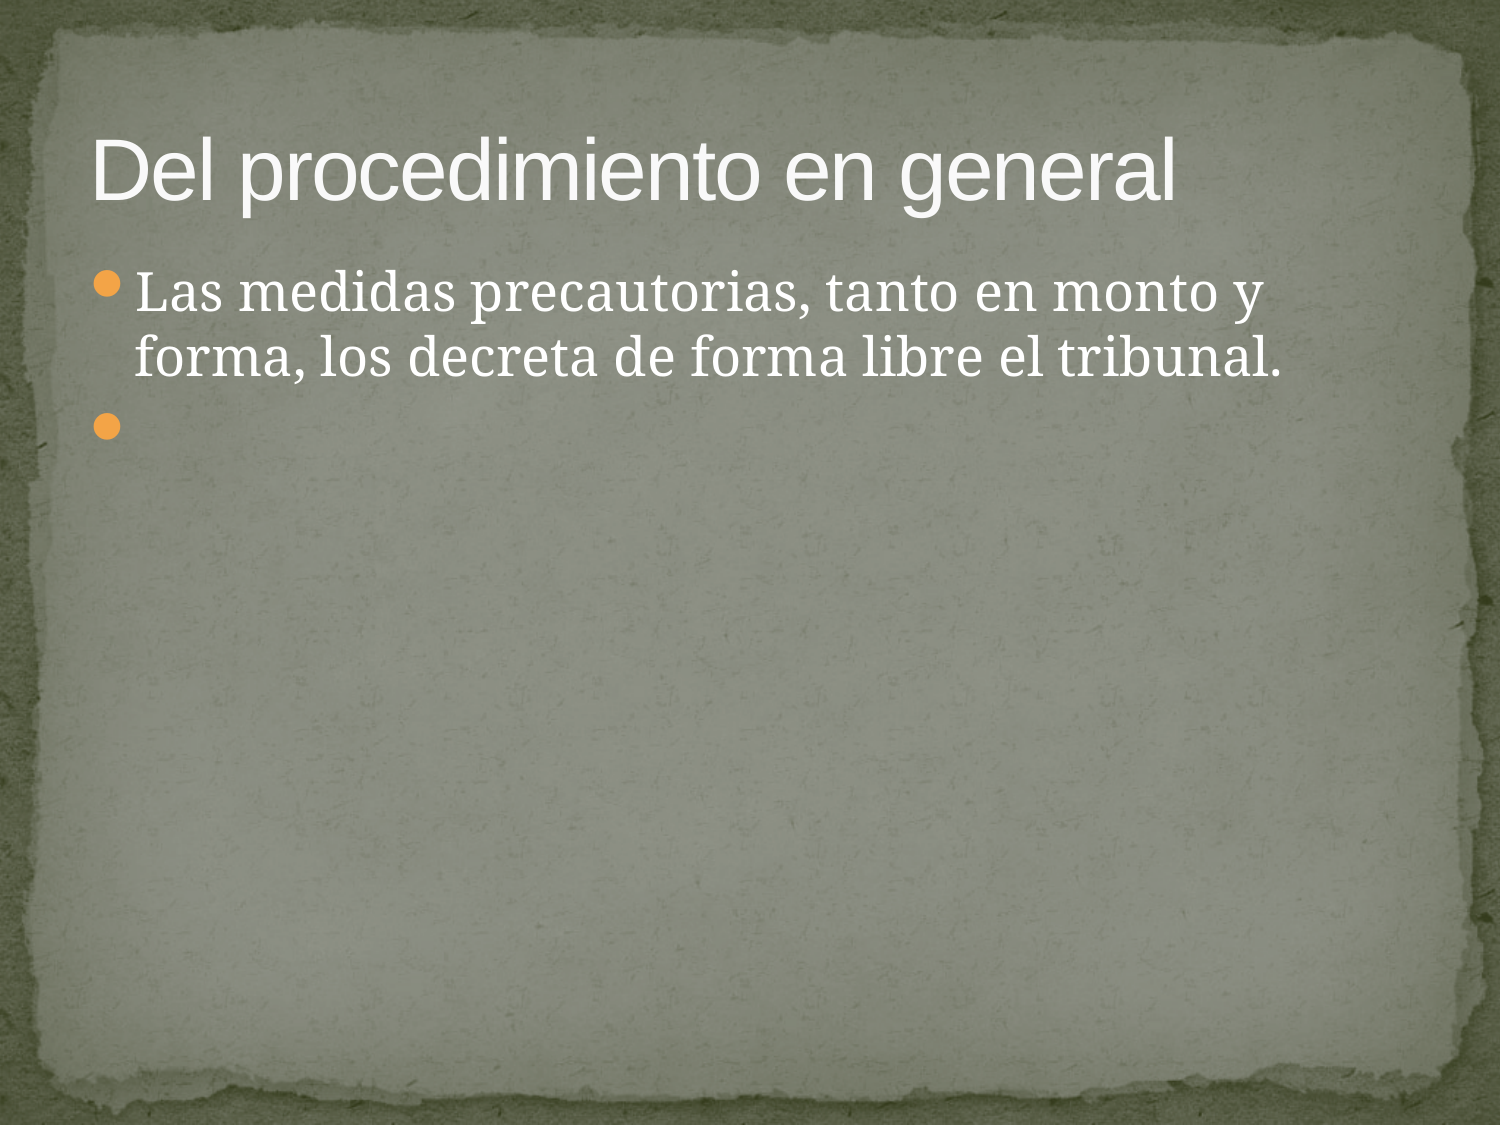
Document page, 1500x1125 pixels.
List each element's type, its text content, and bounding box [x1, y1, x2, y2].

title Del procedimiento en general [74, 24, 1425, 225]
list Las medidas precautorias, tanto en monto y forma, los decreta de forma libre el tribunal. [75, 249, 1425, 1000]
